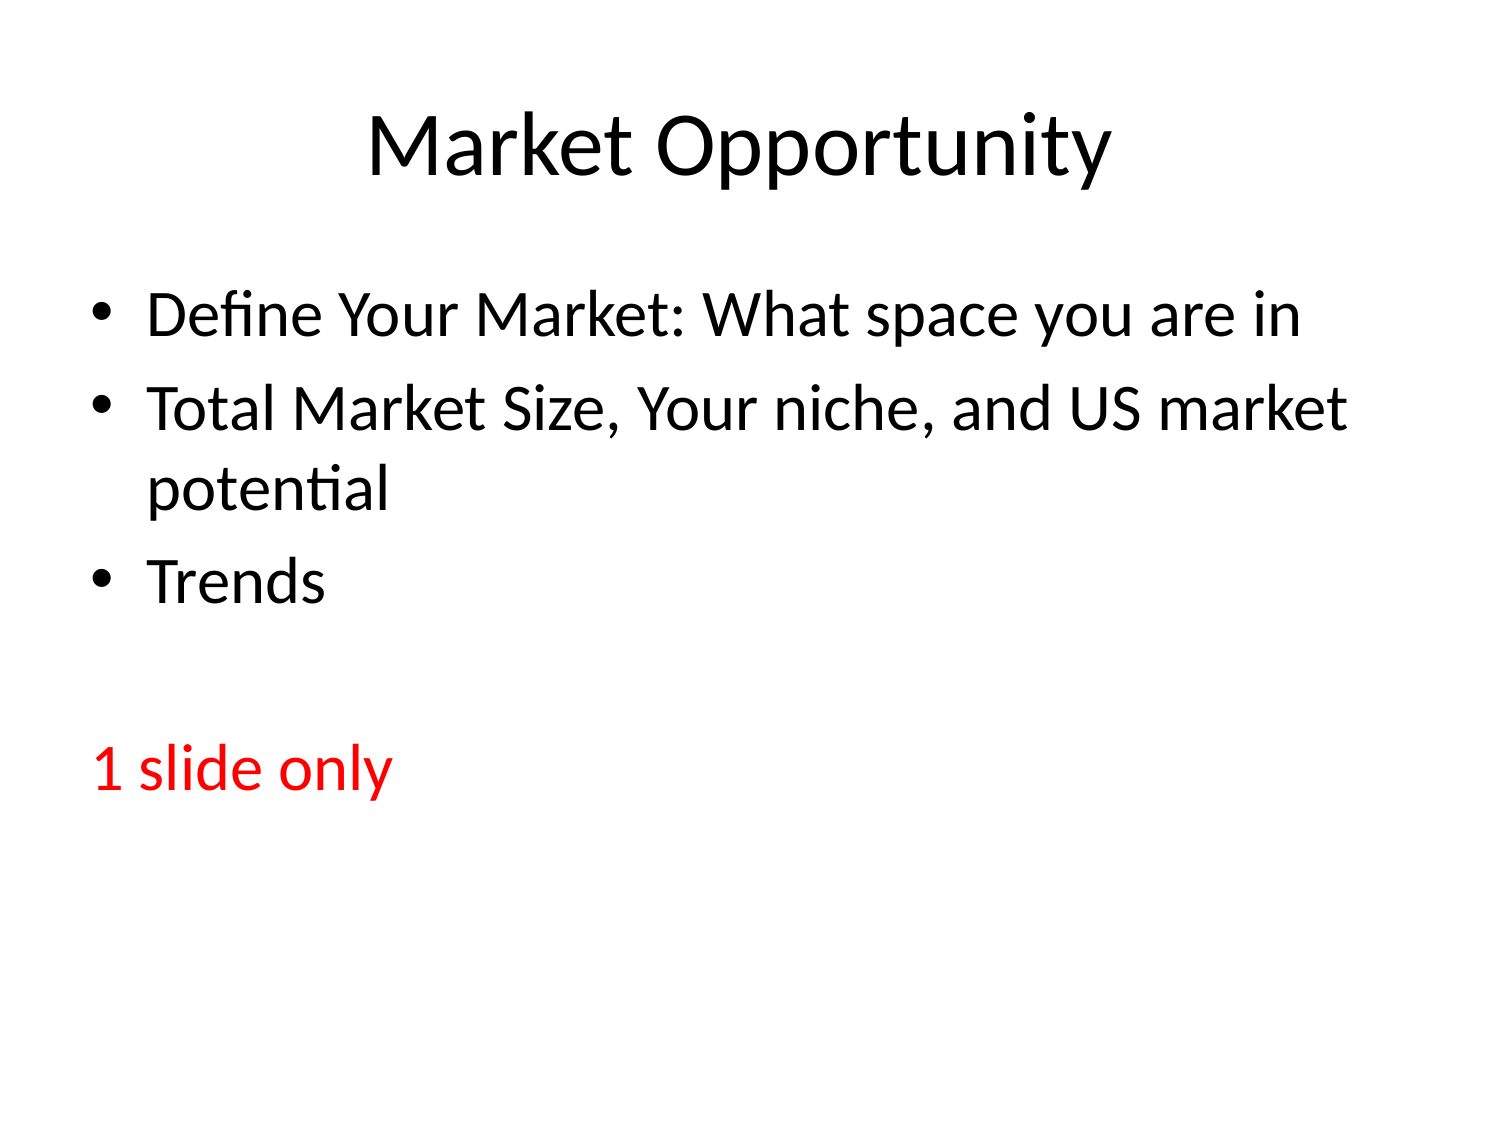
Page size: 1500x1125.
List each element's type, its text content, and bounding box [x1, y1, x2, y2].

title Market Opportunity [75, 45, 1425, 233]
list Define Your Market: What space you are in Total Market Size, Your niche, and US market potential Trends 1 slide only [75, 262, 1425, 1005]
